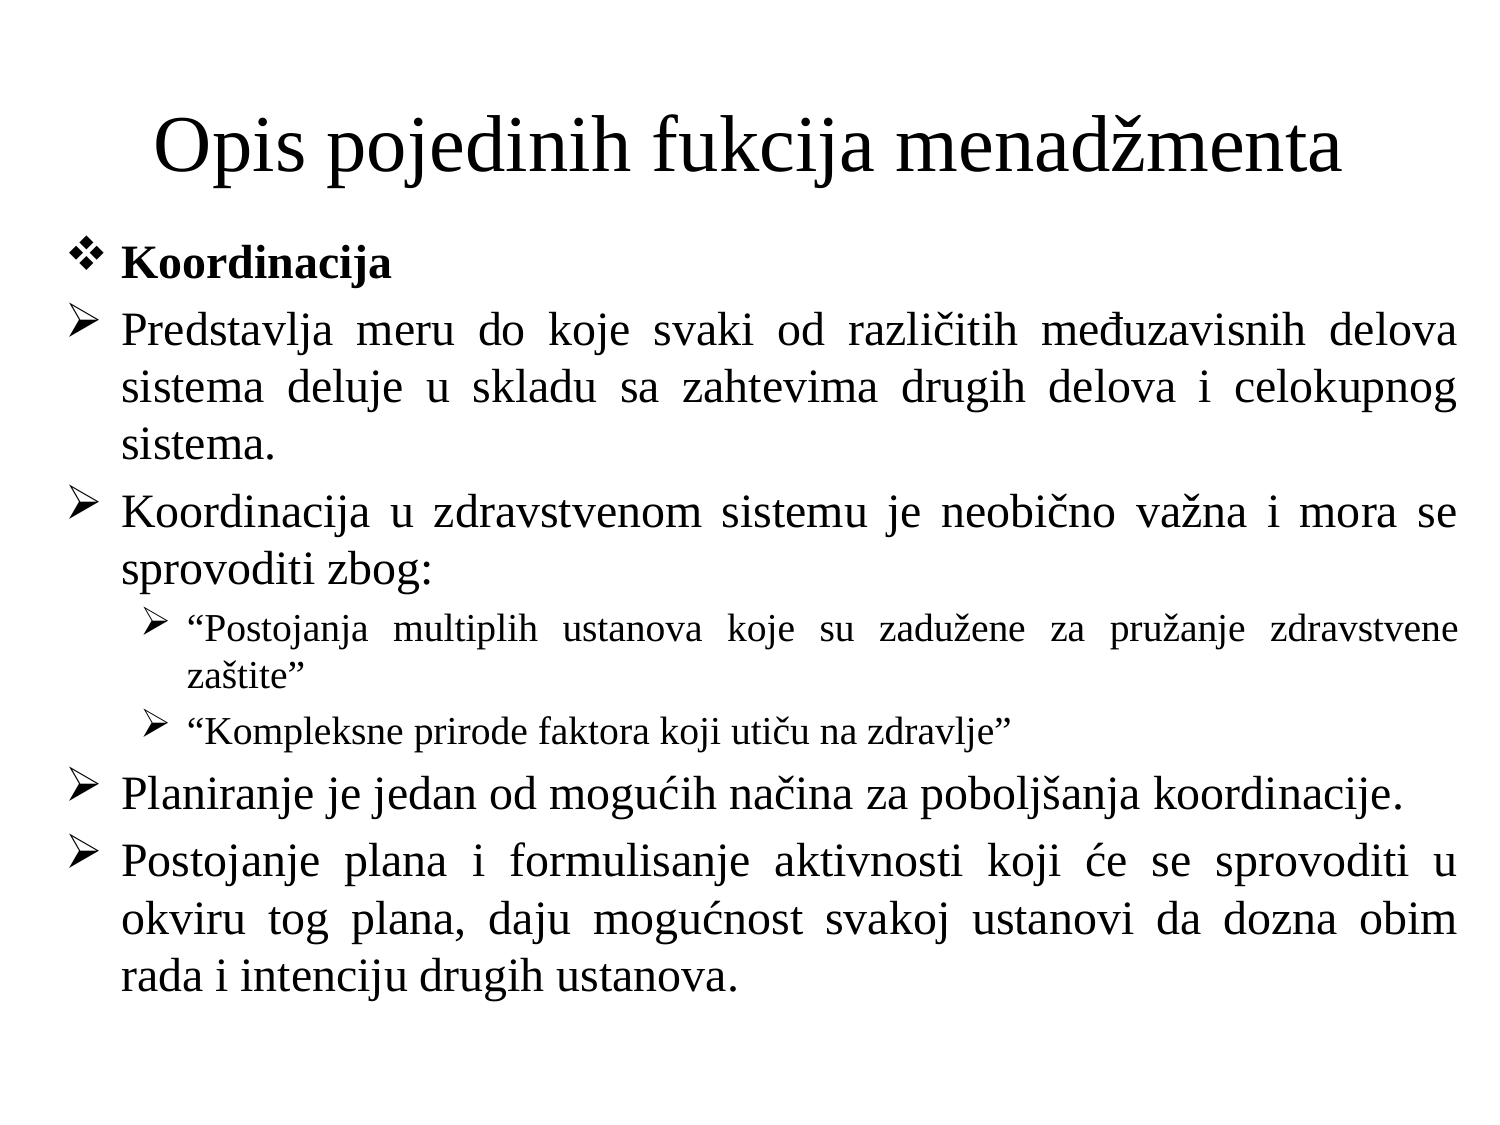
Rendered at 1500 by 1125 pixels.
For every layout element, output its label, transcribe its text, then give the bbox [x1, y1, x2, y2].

title Opis pojedinih fukcija menadžmenta [75, 45, 1425, 222]
list Koordinacija Predstavlja meru do koje svaki od različitih međuzavisnih delova sistema deluje u skladu sa zahtevima drugih delova i celokupnog sistema. Koordinacija u zdravstvenom sistemu je neobično važna i mora se sprovoditi zbog: “Postojanja multiplih ustanova koje su zadužene za pružanje zdravstvene zaštite” “Kompleksne prirode faktora koji utiču na zdravlje” Planiranje je jedan od mogućih načina za poboljšanja koordinacije. Postojanje plana i formulisanje aktivnosti koji će se sprovoditi u okviru tog plana, daju mogućnost svakoj ustanovi da dozna obim rada i intenciju drugih ustanova. [50, 222, 1475, 998]
